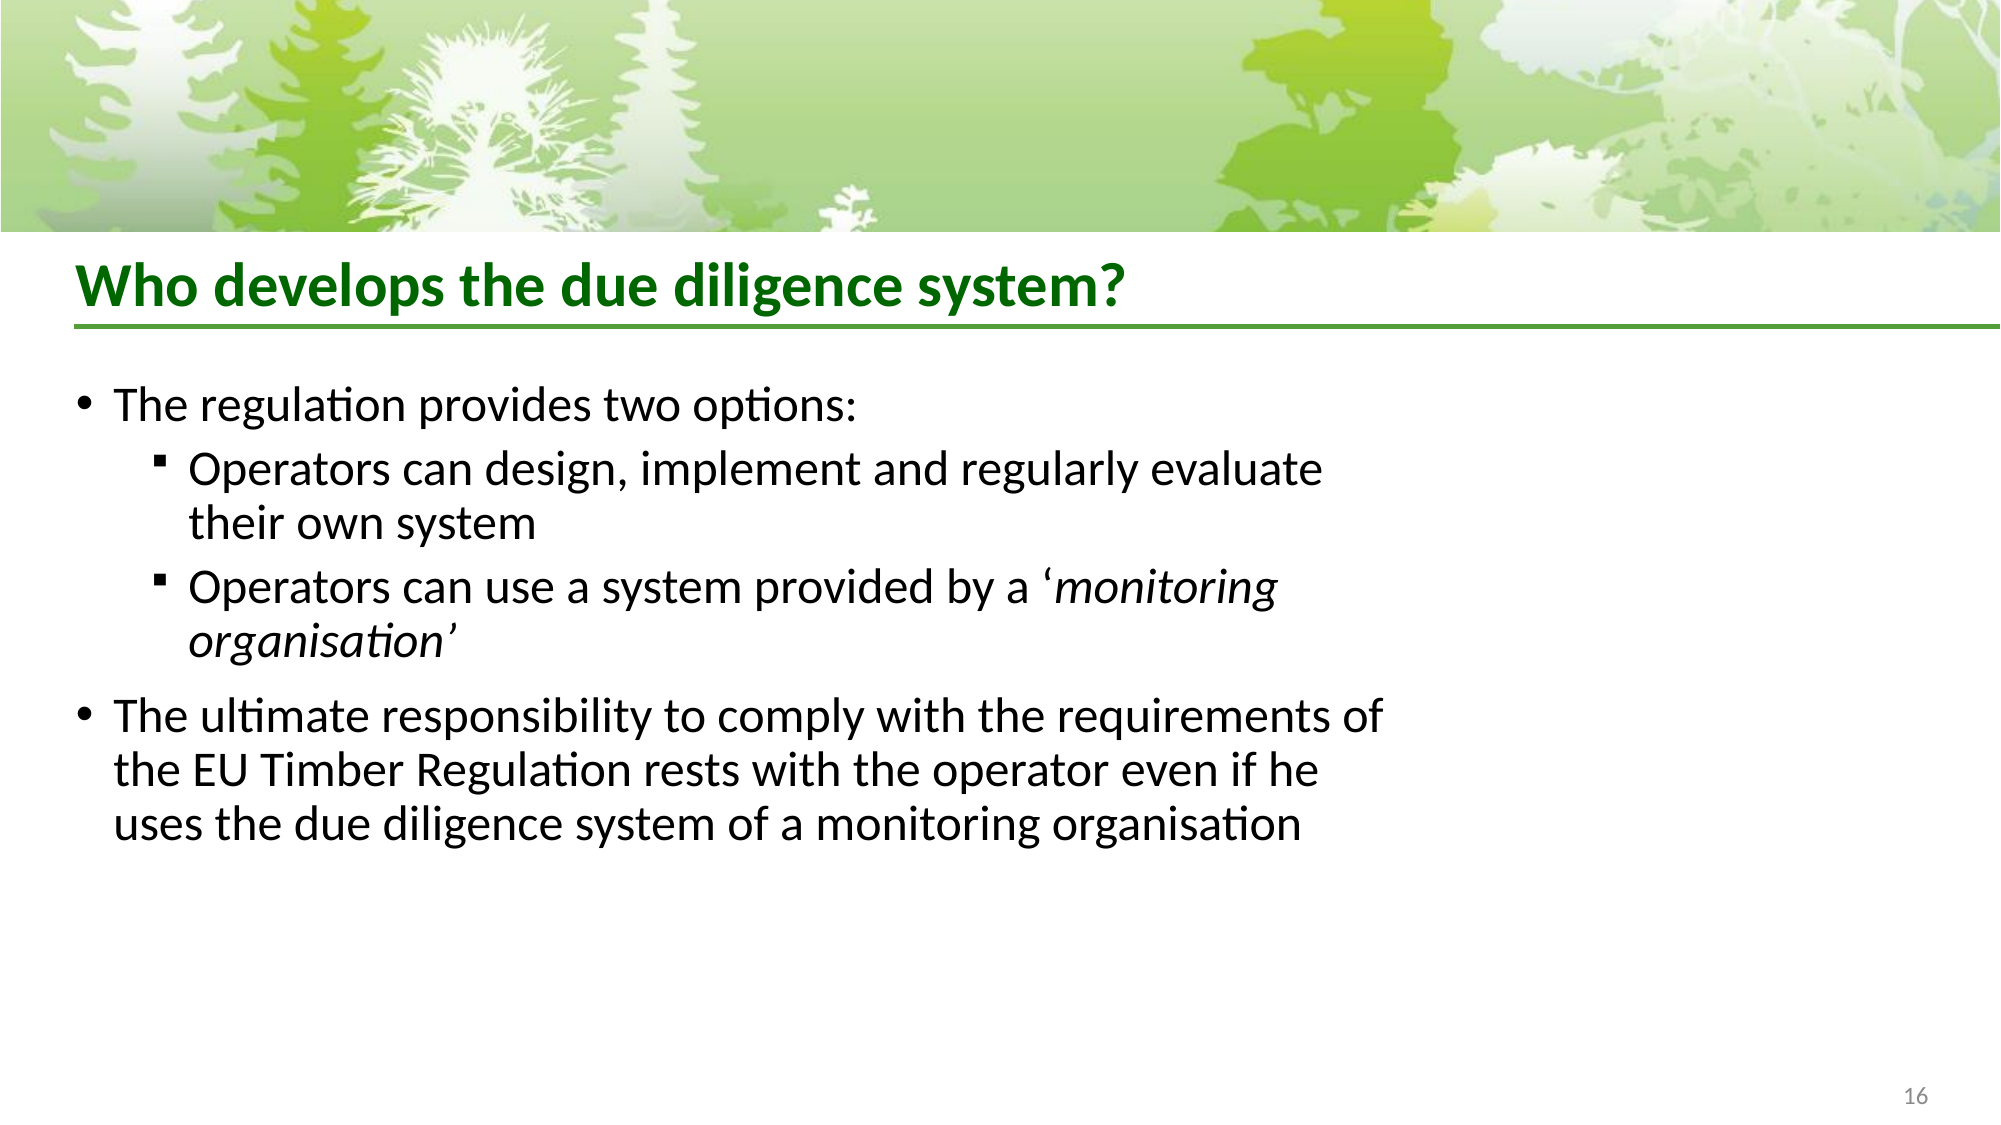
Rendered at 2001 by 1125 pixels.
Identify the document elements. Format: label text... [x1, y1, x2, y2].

picture [0, 0, 2000, 232]
title Who develops the due diligence system? [60, 192, 1561, 381]
slide_number 16 [1493, 1065, 1944, 1125]
list The regulation provides two options: Operators can design, implement and regularly evaluate their own system Operators can use a system provided by a ‘monitoring organisation’ The ultimate responsibility to comply with the requirements of the EU Timber Regulation rests with the operator even if he uses the due diligence system of a monitoring organisation [60, 370, 1411, 1113]
